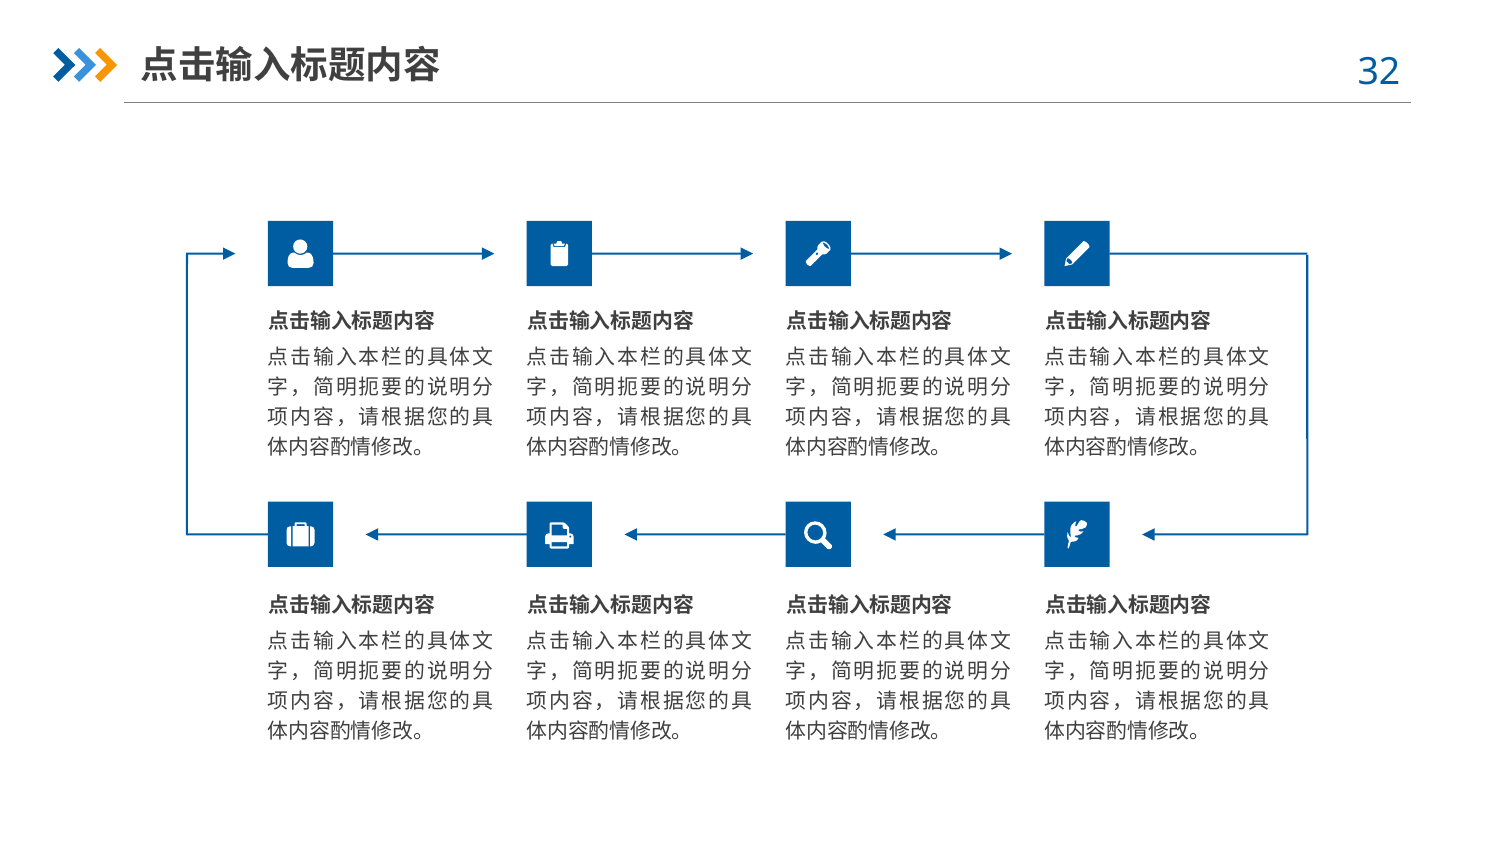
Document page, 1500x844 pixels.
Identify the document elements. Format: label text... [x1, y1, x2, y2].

text_box 点击输入标题内容 [513, 303, 725, 337]
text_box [267, 220, 334, 287]
text_box 点击输入本栏的具体文字，简明扼要的说明分项内容，请根据您的具体内容酌情修改。 [267, 622, 494, 743]
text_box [785, 501, 852, 568]
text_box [1044, 220, 1110, 287]
text_box [624, 528, 780, 541]
text_box 点击输入标题内容 [140, 32, 491, 95]
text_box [1044, 501, 1110, 568]
text_box 点击输入本栏的具体文字，简明扼要的说明分项内容，请根据您的具体内容酌情修改。 [267, 338, 494, 459]
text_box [785, 220, 852, 287]
text_box 点击输入标题内容 [1030, 587, 1233, 621]
text_box [856, 247, 1012, 260]
text_box 点击输入标题内容 [1030, 303, 1233, 337]
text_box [267, 501, 334, 568]
text_box 点击输入本栏的具体文字，简明扼要的说明分项内容，请根据您的具体内容酌情修改。 [785, 338, 1011, 459]
text_box 点击输入本栏的具体文字，简明扼要的说明分项内容，请根据您的具体内容酌情修改。 [1044, 622, 1270, 743]
text_box 点击输入本栏的具体文字，简明扼要的说明分项内容，请根据您的具体内容酌情修改。 [785, 622, 1011, 743]
text_box 点击输入标题内容 [771, 303, 974, 337]
text_box 点击输入本栏的具体文字，简明扼要的说明分项内容，请根据您的具体内容酌情修改。 [526, 338, 752, 459]
text_box [186, 247, 236, 260]
text_box 点击输入标题内容 [254, 587, 456, 621]
text_box 点击输入标题内容 [254, 303, 456, 337]
text_box 点击输入本栏的具体文字，简明扼要的说明分项内容，请根据您的具体内容酌情修改。 [526, 622, 752, 743]
text_box [596, 247, 754, 260]
text_box 点击输入标题内容 [771, 587, 974, 621]
text_box [365, 528, 521, 541]
text_box 点击输入标题内容 [513, 587, 725, 621]
text_box [1142, 528, 1308, 541]
text_box [338, 247, 495, 260]
text_box 点击输入本栏的具体文字，简明扼要的说明分项内容，请根据您的具体内容酌情修改。 [1044, 338, 1270, 459]
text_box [526, 220, 593, 287]
text_box [883, 528, 1039, 541]
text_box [526, 501, 593, 568]
